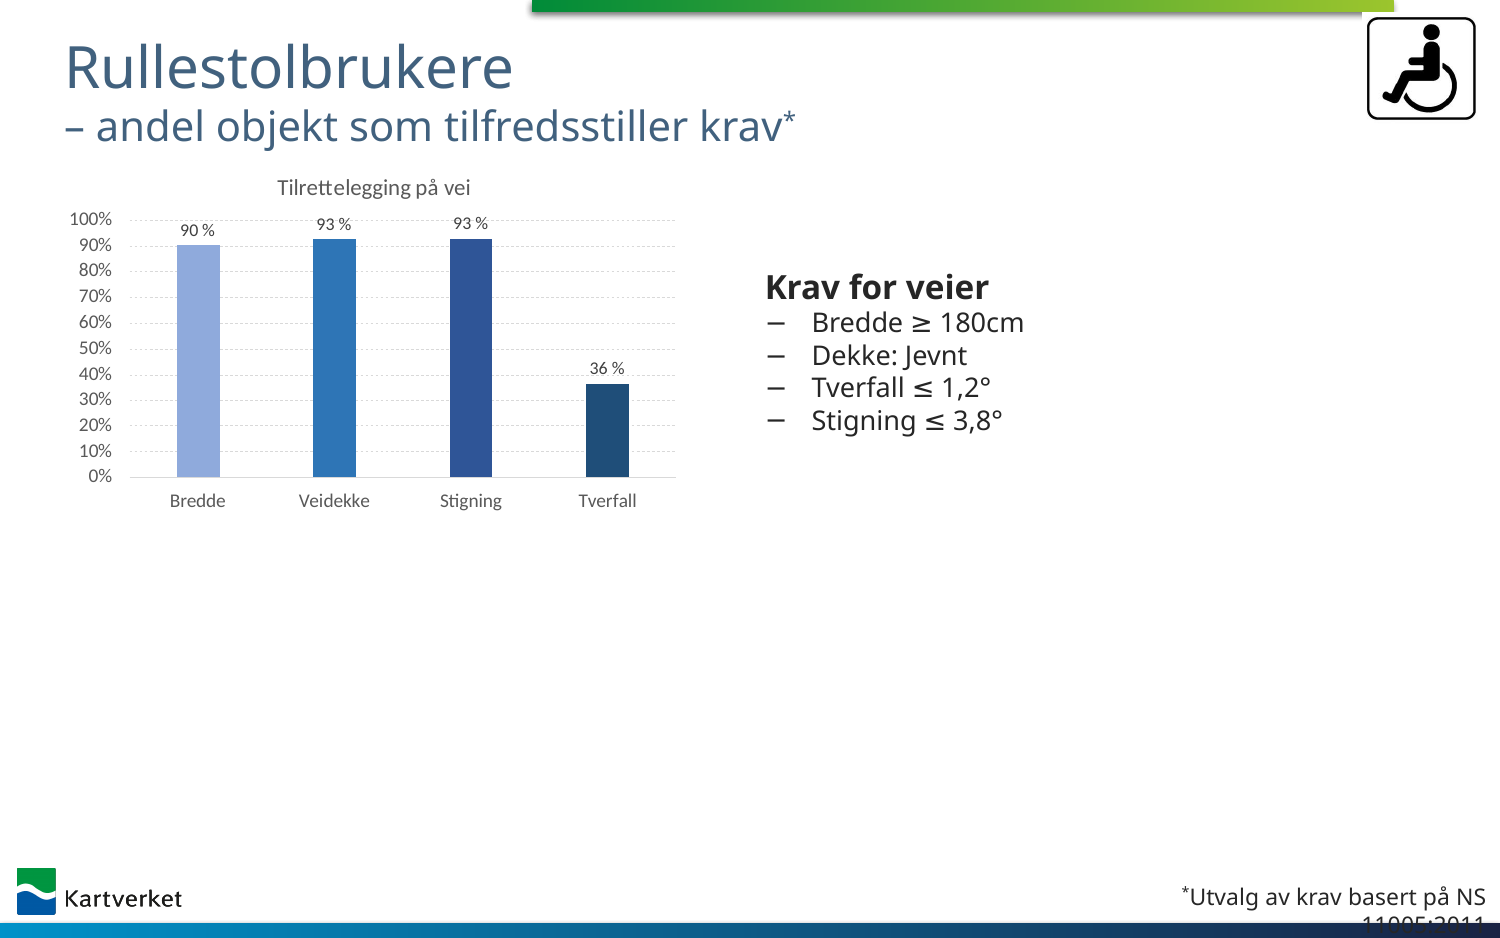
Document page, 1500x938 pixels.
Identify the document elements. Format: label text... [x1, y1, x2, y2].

text_box Rullestolbrukere – andel objekt som tilfredsstiller krav* [49, 25, 1431, 158]
text_box *Utvalg av krav basert på NS 11005:2011 [1068, 873, 1500, 938]
picture [62, 166, 687, 519]
text_box Krav for veier Bredde ≥ 180cm Dekke: Jevnt Tverfall ≤ 1,2° Stigning ≤ 3,8° [750, 258, 1234, 444]
picture [1362, 12, 1481, 126]
